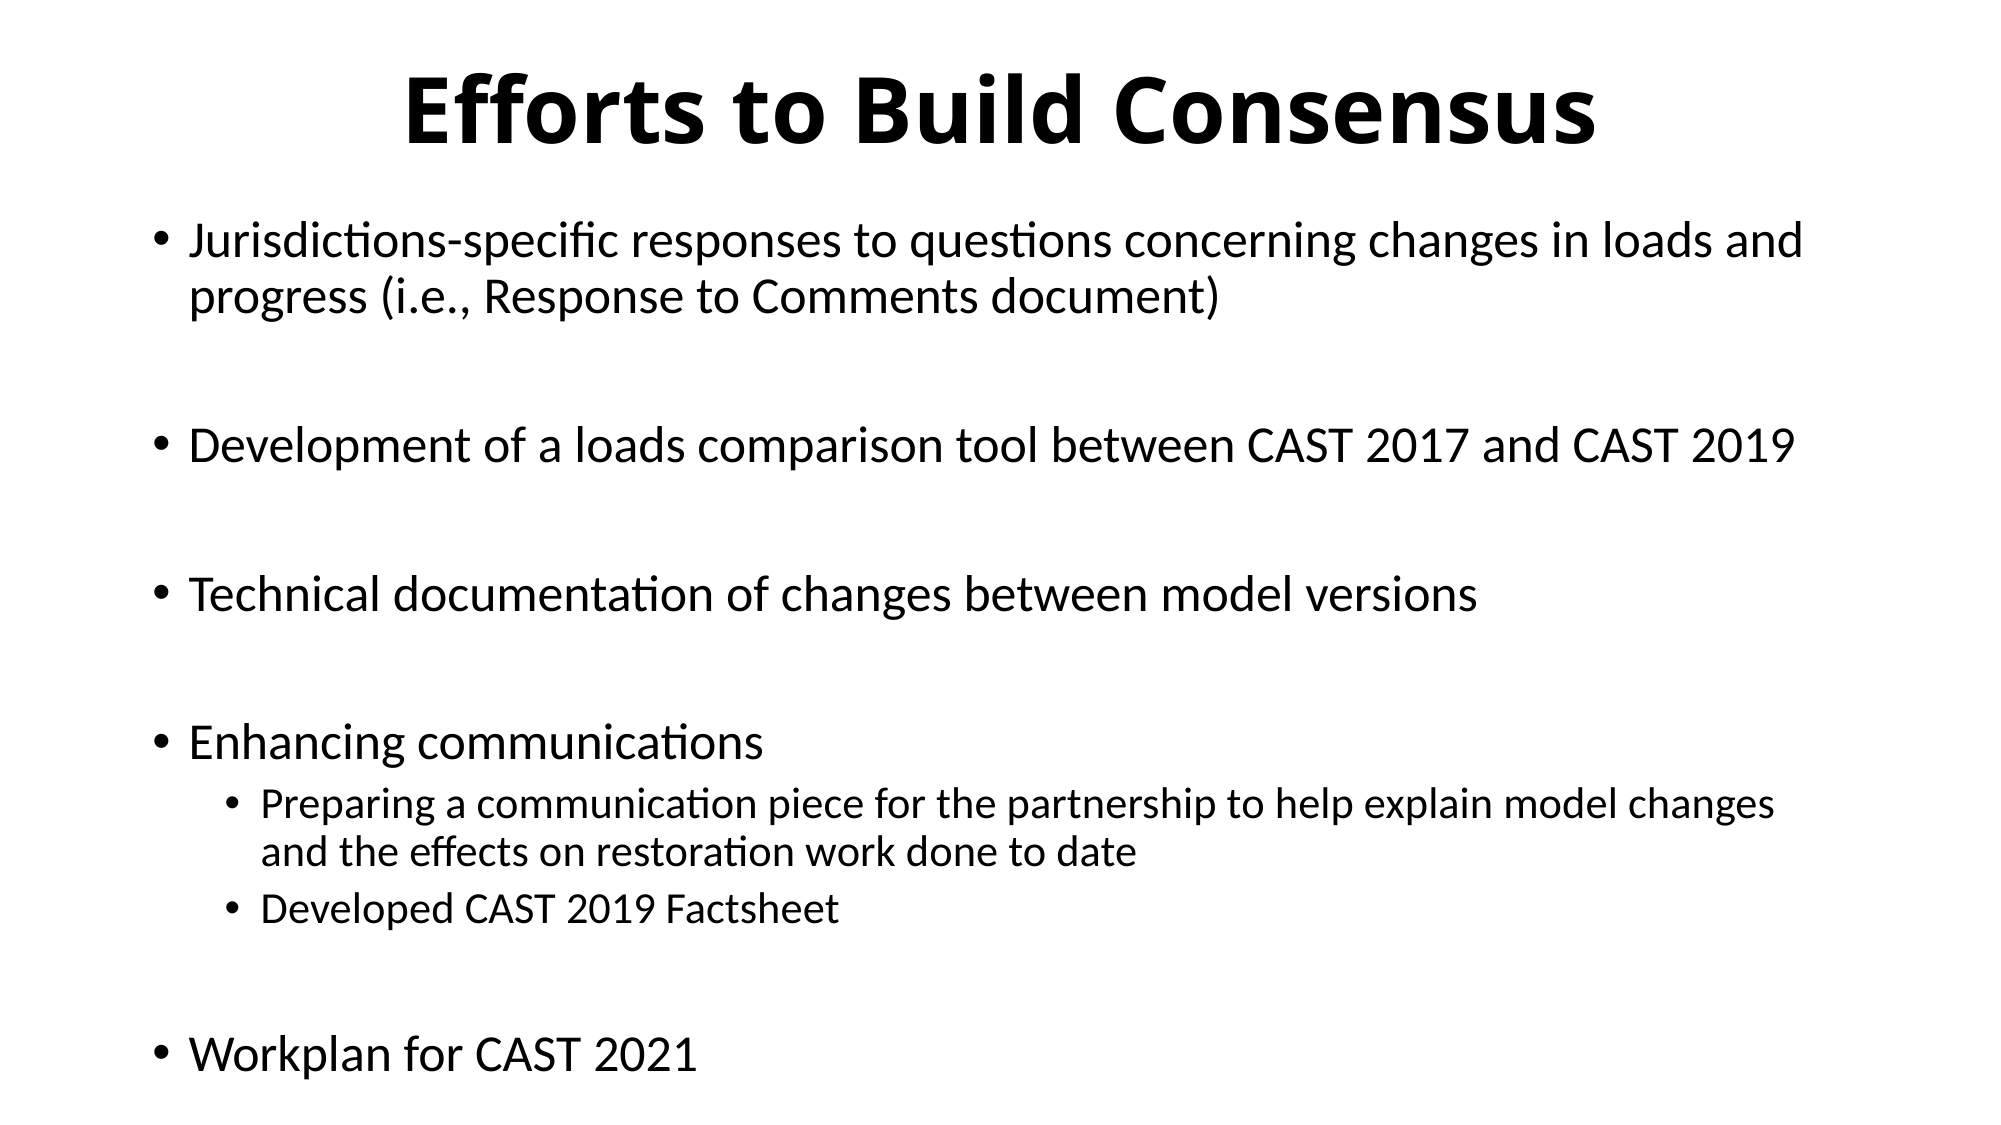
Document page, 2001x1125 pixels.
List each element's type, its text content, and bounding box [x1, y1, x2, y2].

list Jurisdictions-specific responses to questions concerning changes in loads and progress (i.e., Response to Comments document) Development of a loads comparison tool between CAST 2017 and CAST 2019 Technical documentation of changes between model versions Enhancing communications Preparing a communication piece for the partnership to help explain model changes and the effects on restoration work done to date Developed CAST 2019 Factsheet Workplan for CAST 2021 [137, 205, 1863, 1105]
title Efforts to Build Consensus [137, 59, 1863, 205]
